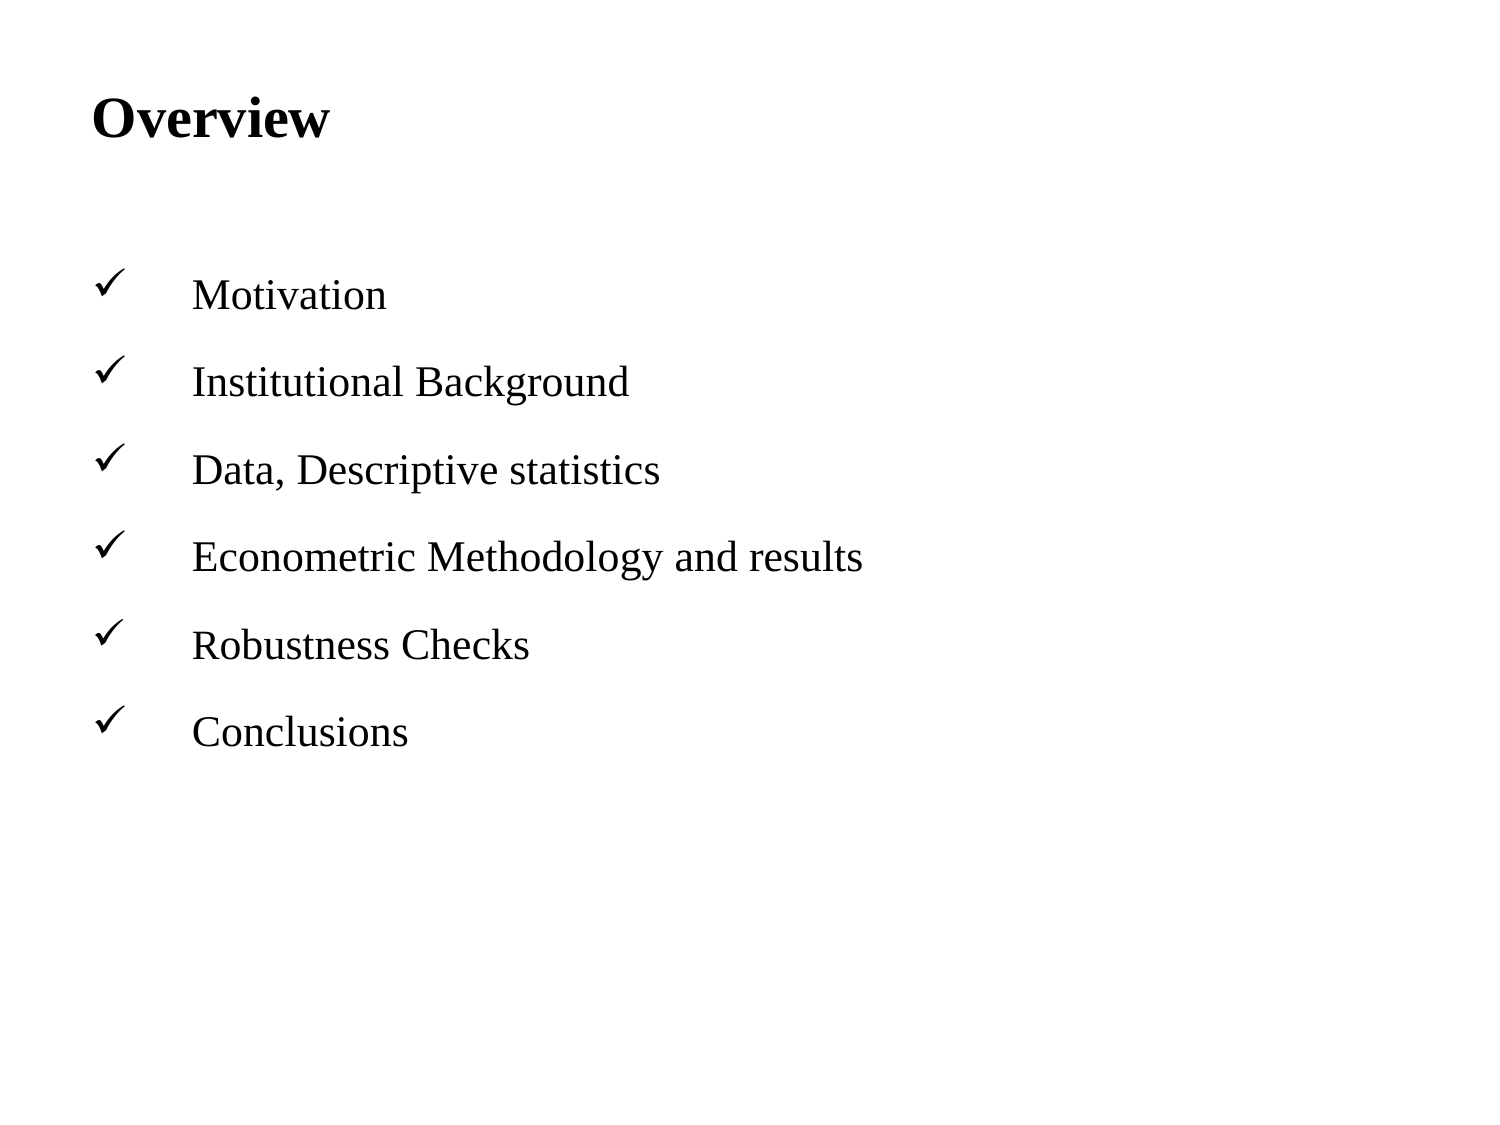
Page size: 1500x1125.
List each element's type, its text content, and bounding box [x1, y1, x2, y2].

subtitle Motivation Institutional Background Data, Descriptive statistics Econometric Methodology and results Robustness Checks Conclusions [76, 231, 1400, 988]
title Overview [76, 66, 1353, 162]
